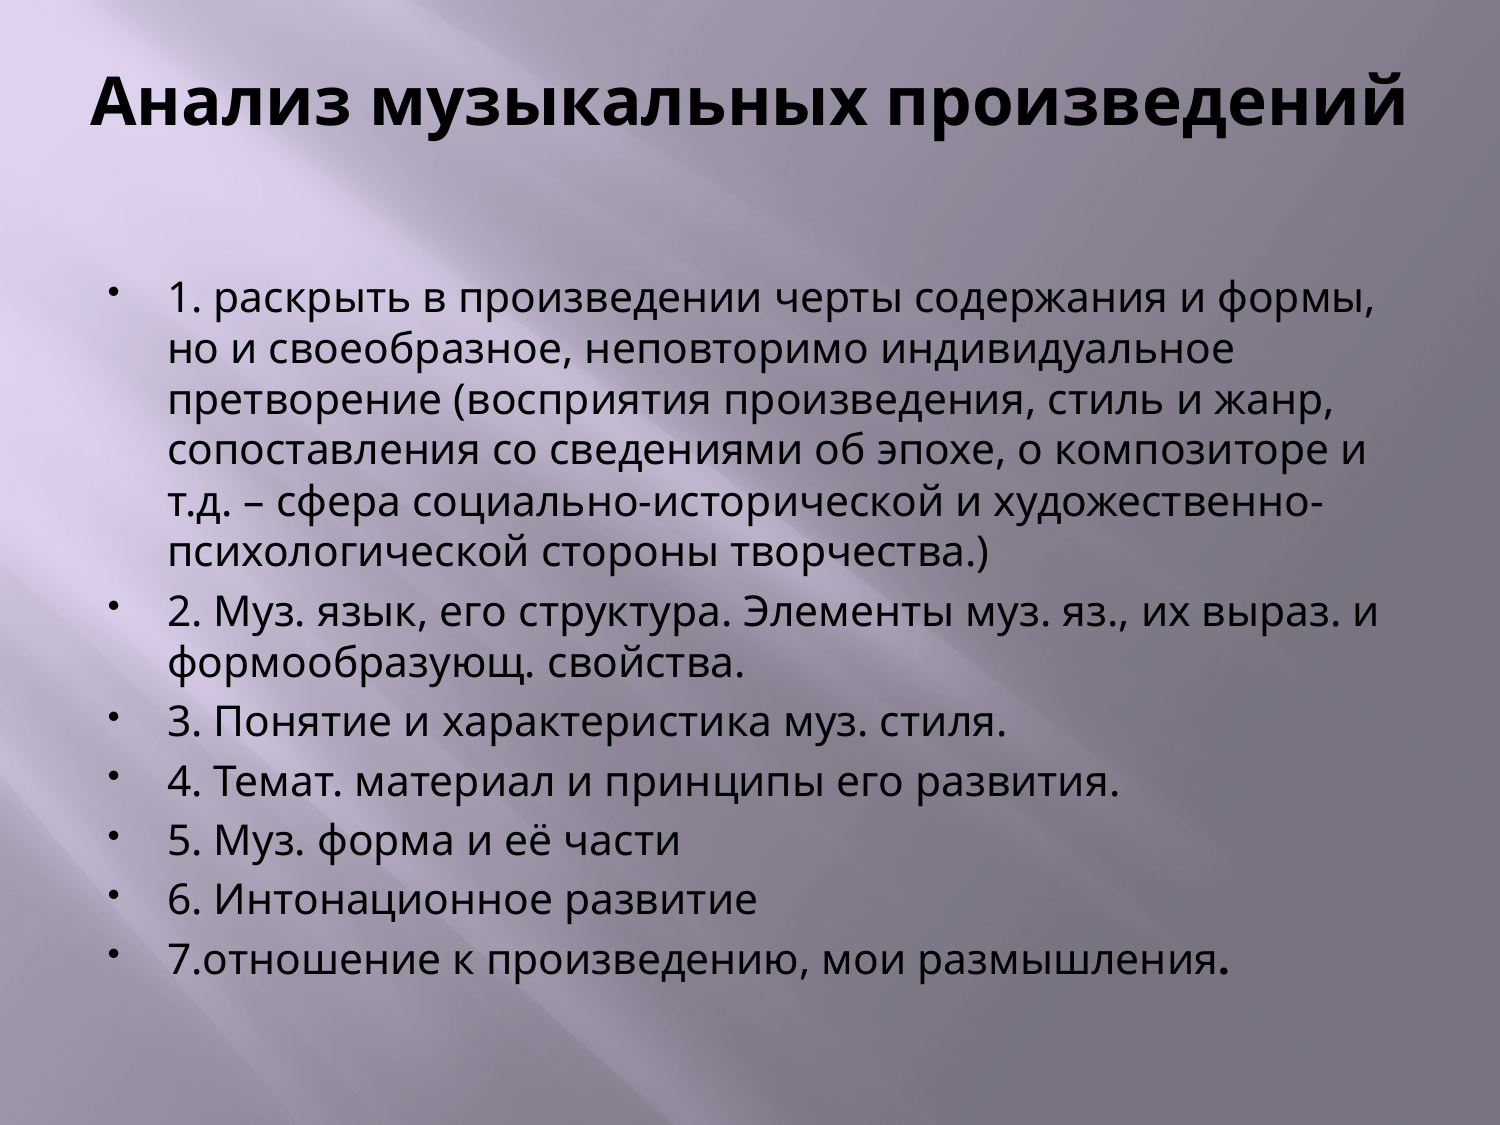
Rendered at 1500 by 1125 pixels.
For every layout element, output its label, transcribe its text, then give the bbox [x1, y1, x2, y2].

title Анализ музыкальных произведений [75, 45, 1425, 233]
list 1. раскрыть в произведении черты содержания и формы, но и своеобразное, неповторимо индивидуальное претворение (восприятия произведения, стиль и жанр, сопоставления со сведениями об эпохе, о композиторе и т.д. – сфера социально-исторической и художественно-психологической стороны творчества.) 2. Муз. язык, его структура. Элементы муз. яз., их выраз. и формообразующ. свойства. 3. Понятие и характеристика муз. стиля. 4. Темат. материал и принципы его развития. 5. Муз. форма и её части 6. Интонационное развитие 7.отношение к произведению, мои размышления. [75, 262, 1425, 1035]
